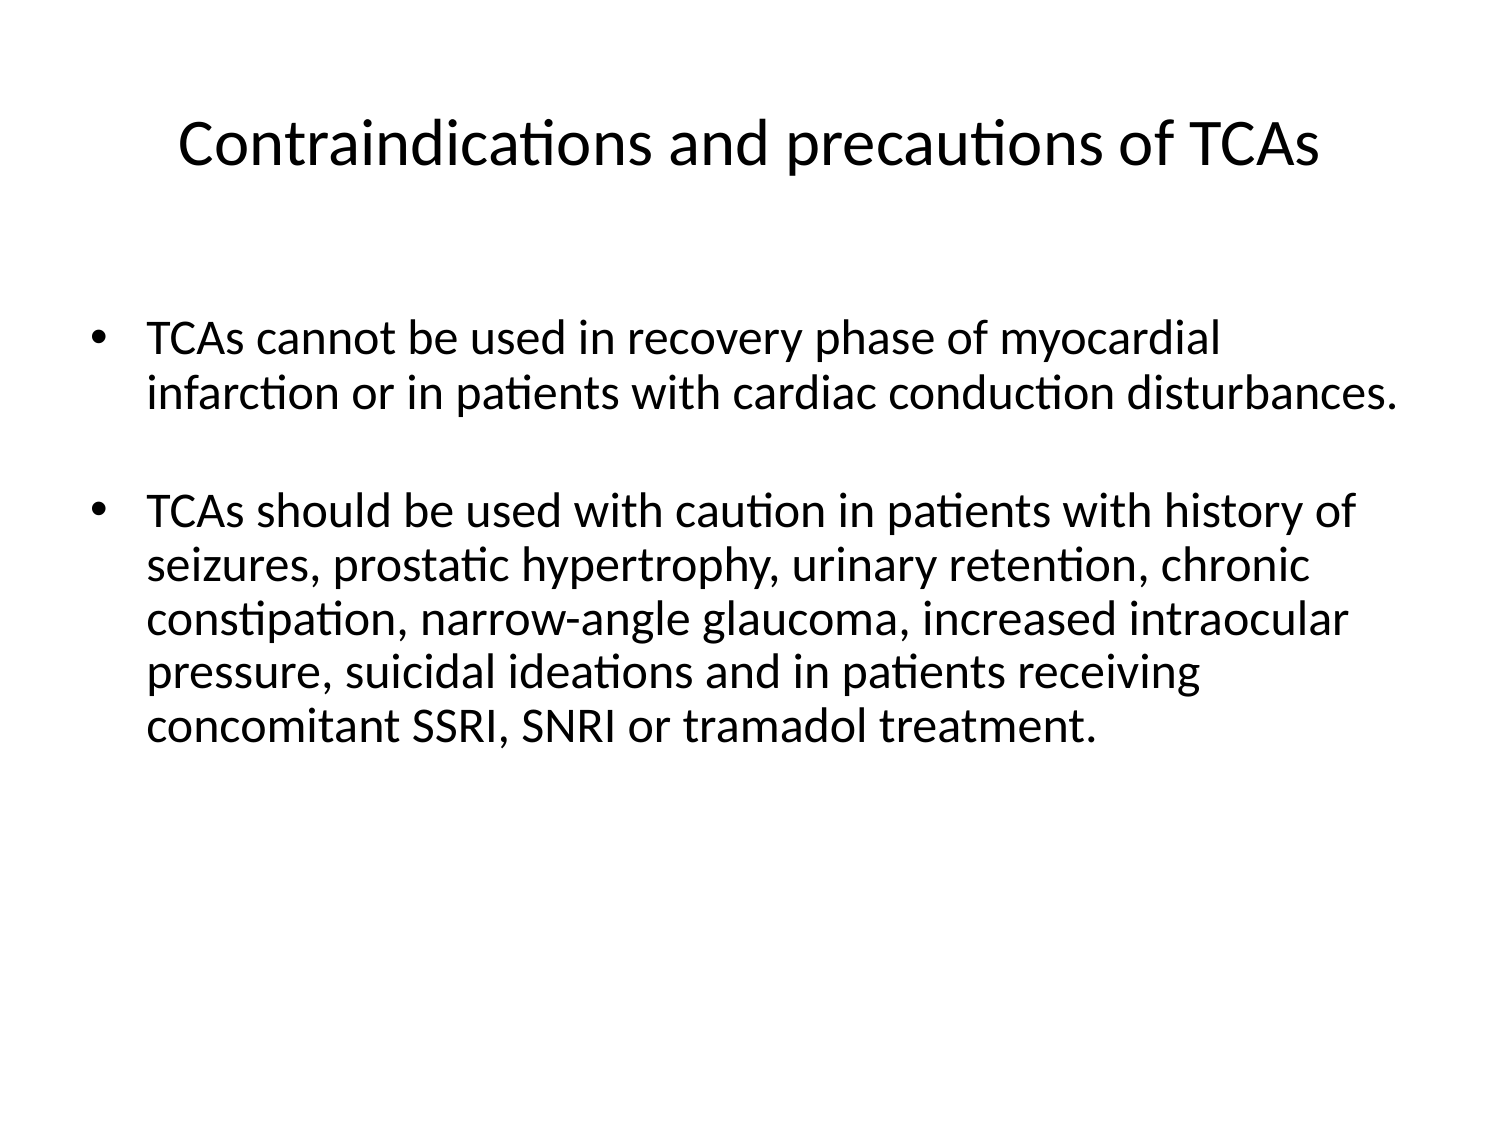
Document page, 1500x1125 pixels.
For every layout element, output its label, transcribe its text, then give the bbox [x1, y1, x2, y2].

list TCAs cannot be used in recovery phase of myocardial infarction or in patients with cardiac conduction disturbances. TCAs should be used with caution in patients with history of seizures, prostatic hypertrophy, urinary retention, chronic constipation, narrow-angle glaucoma, increased intraocular pressure, suicidal ideations and in patients receiving concomitant SSRI, SNRI or tramadol treatment. [74, 304, 1426, 1048]
title Contraindications and precautions of TCAs [74, 44, 1426, 233]
